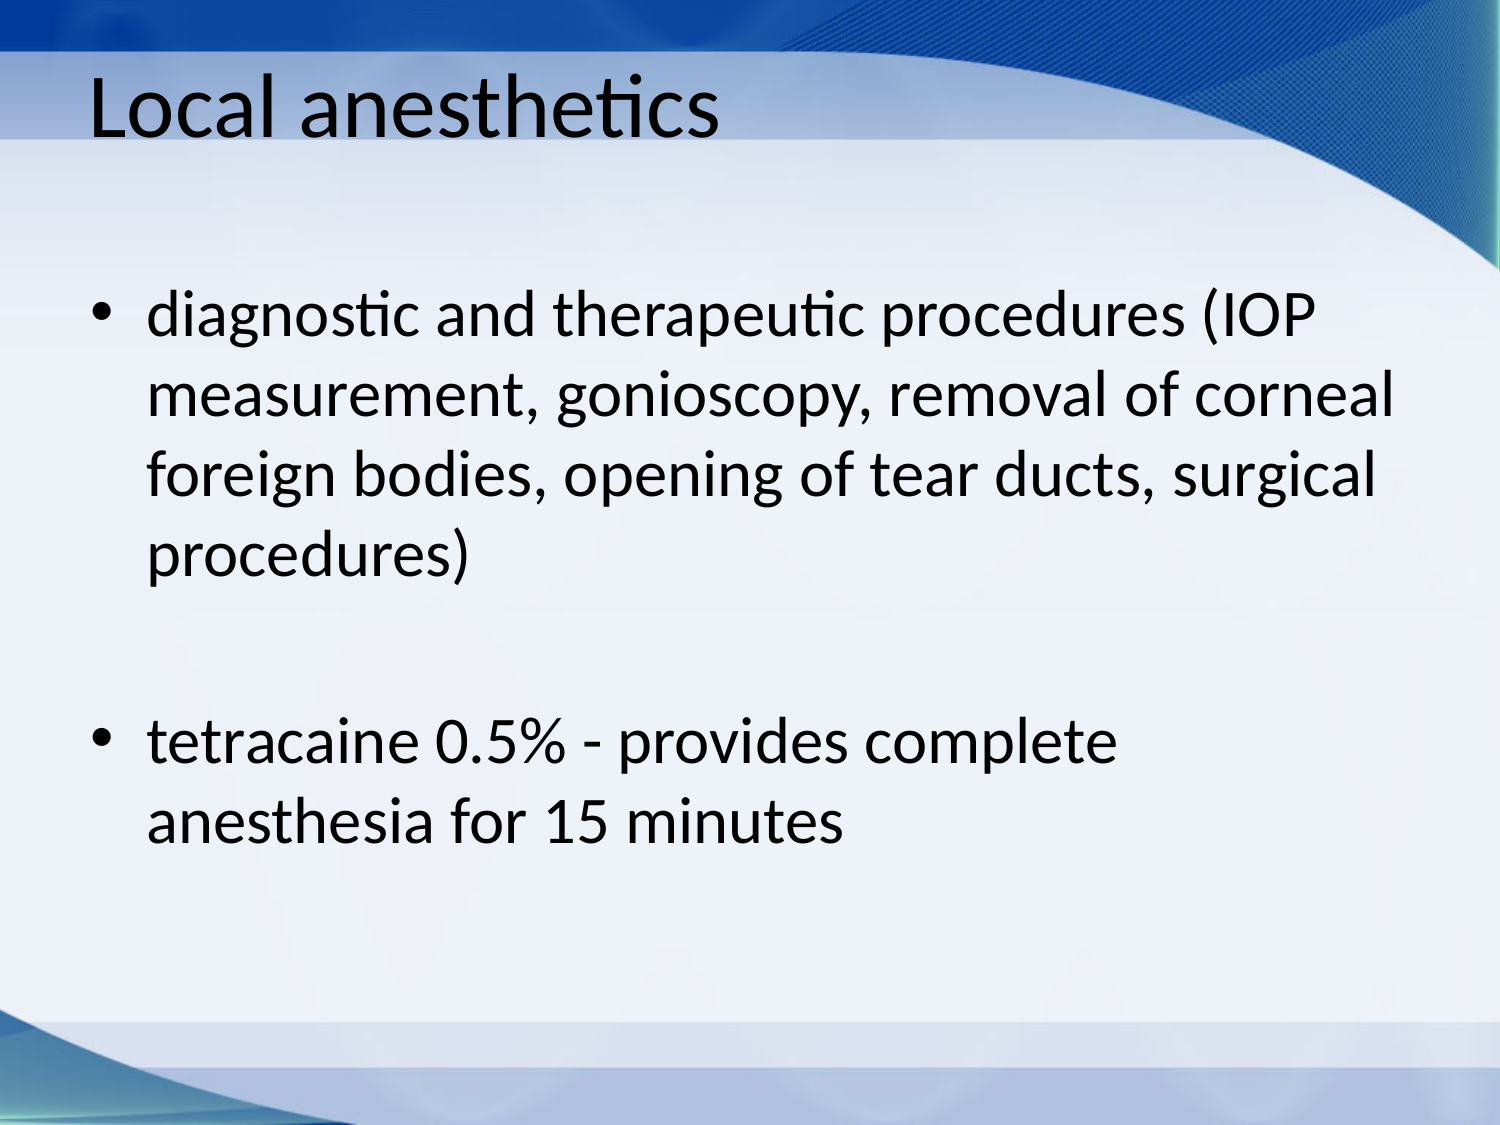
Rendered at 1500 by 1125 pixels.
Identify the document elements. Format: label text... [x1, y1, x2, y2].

picture [0, 0, 1500, 1125]
list diagnostic and therapeutic procedures (IOP measurement, gonioscopy, removal of corneal foreign bodies, opening of tear ducts, surgical procedures) tetracaine 0.5% - provides complete anesthesia for 15 minutes [75, 262, 1425, 1005]
title Local anesthetics [73, 7, 1424, 195]
